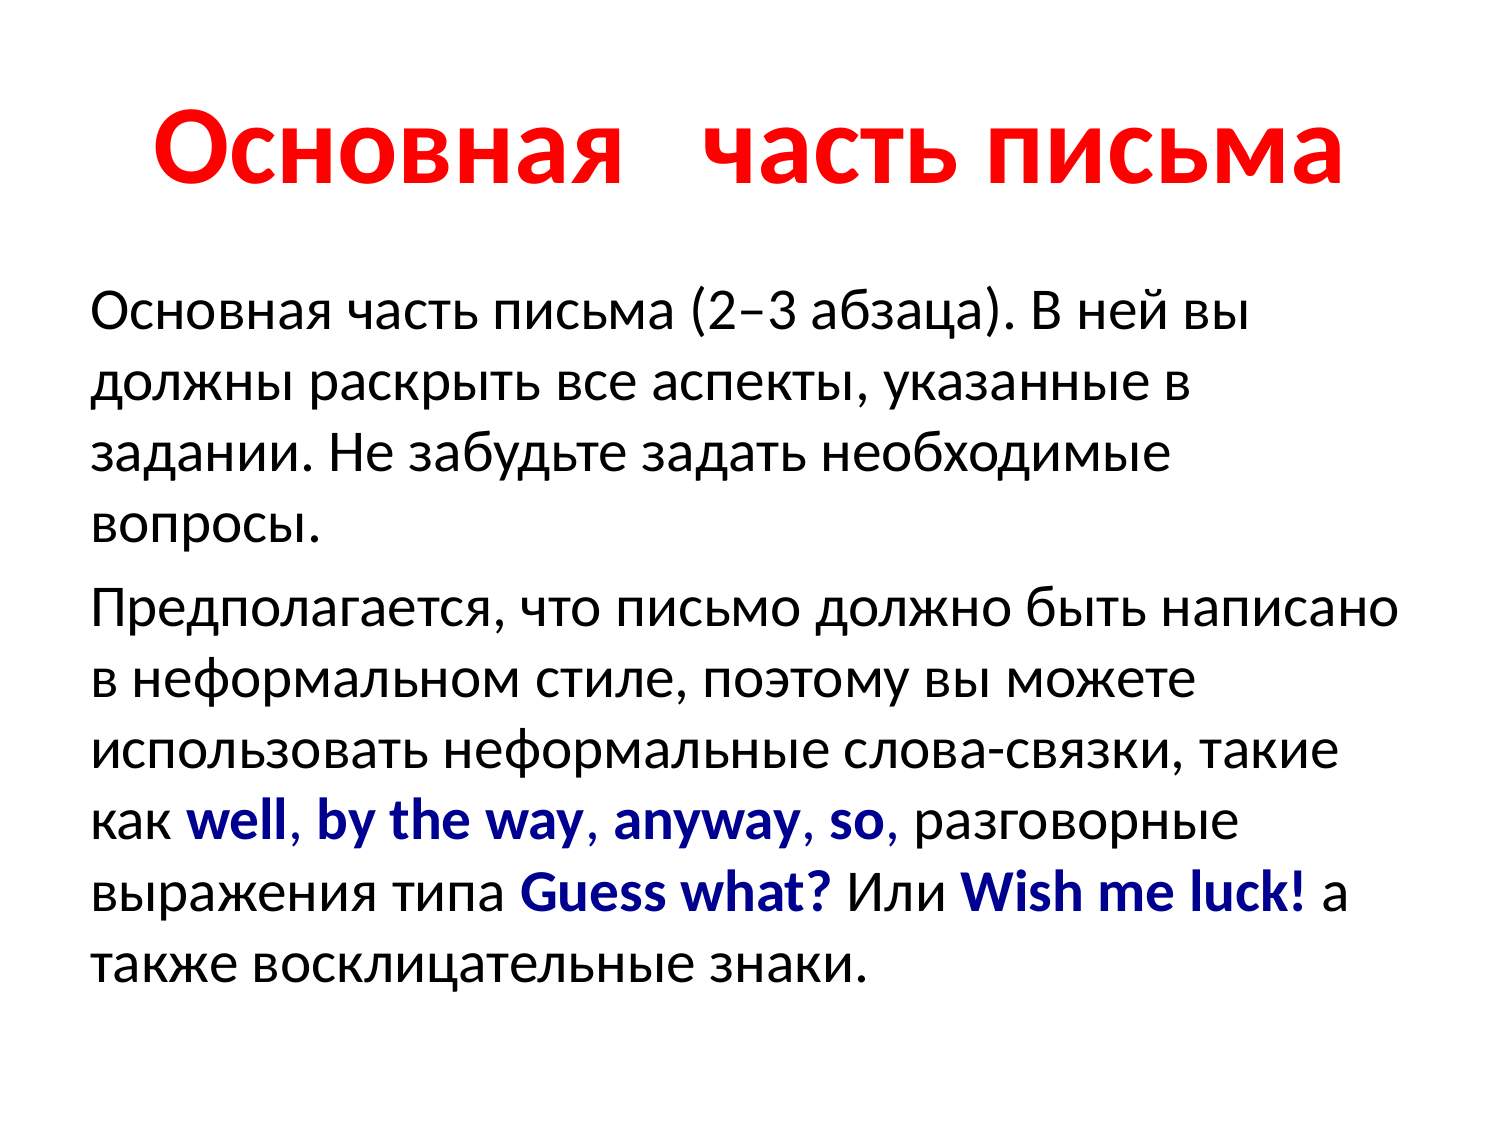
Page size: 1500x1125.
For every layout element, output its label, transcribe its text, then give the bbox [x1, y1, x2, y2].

title Основная часть письма [75, 45, 1425, 233]
list Основная часть письма (2–3 абзаца). В ней вы должны раскрыть все аспекты, указанные в задании. Не забудьте задать необходимые вопросы. Предполагается, что письмо должно быть написано в неформальном стиле, поэтому вы можете использовать неформальные слова-связки, такие как well, by the way, anyway, so, разговорные выражения типа Guess what? Или Wish me luck! а также восклицательные знаки. [75, 262, 1425, 1005]
